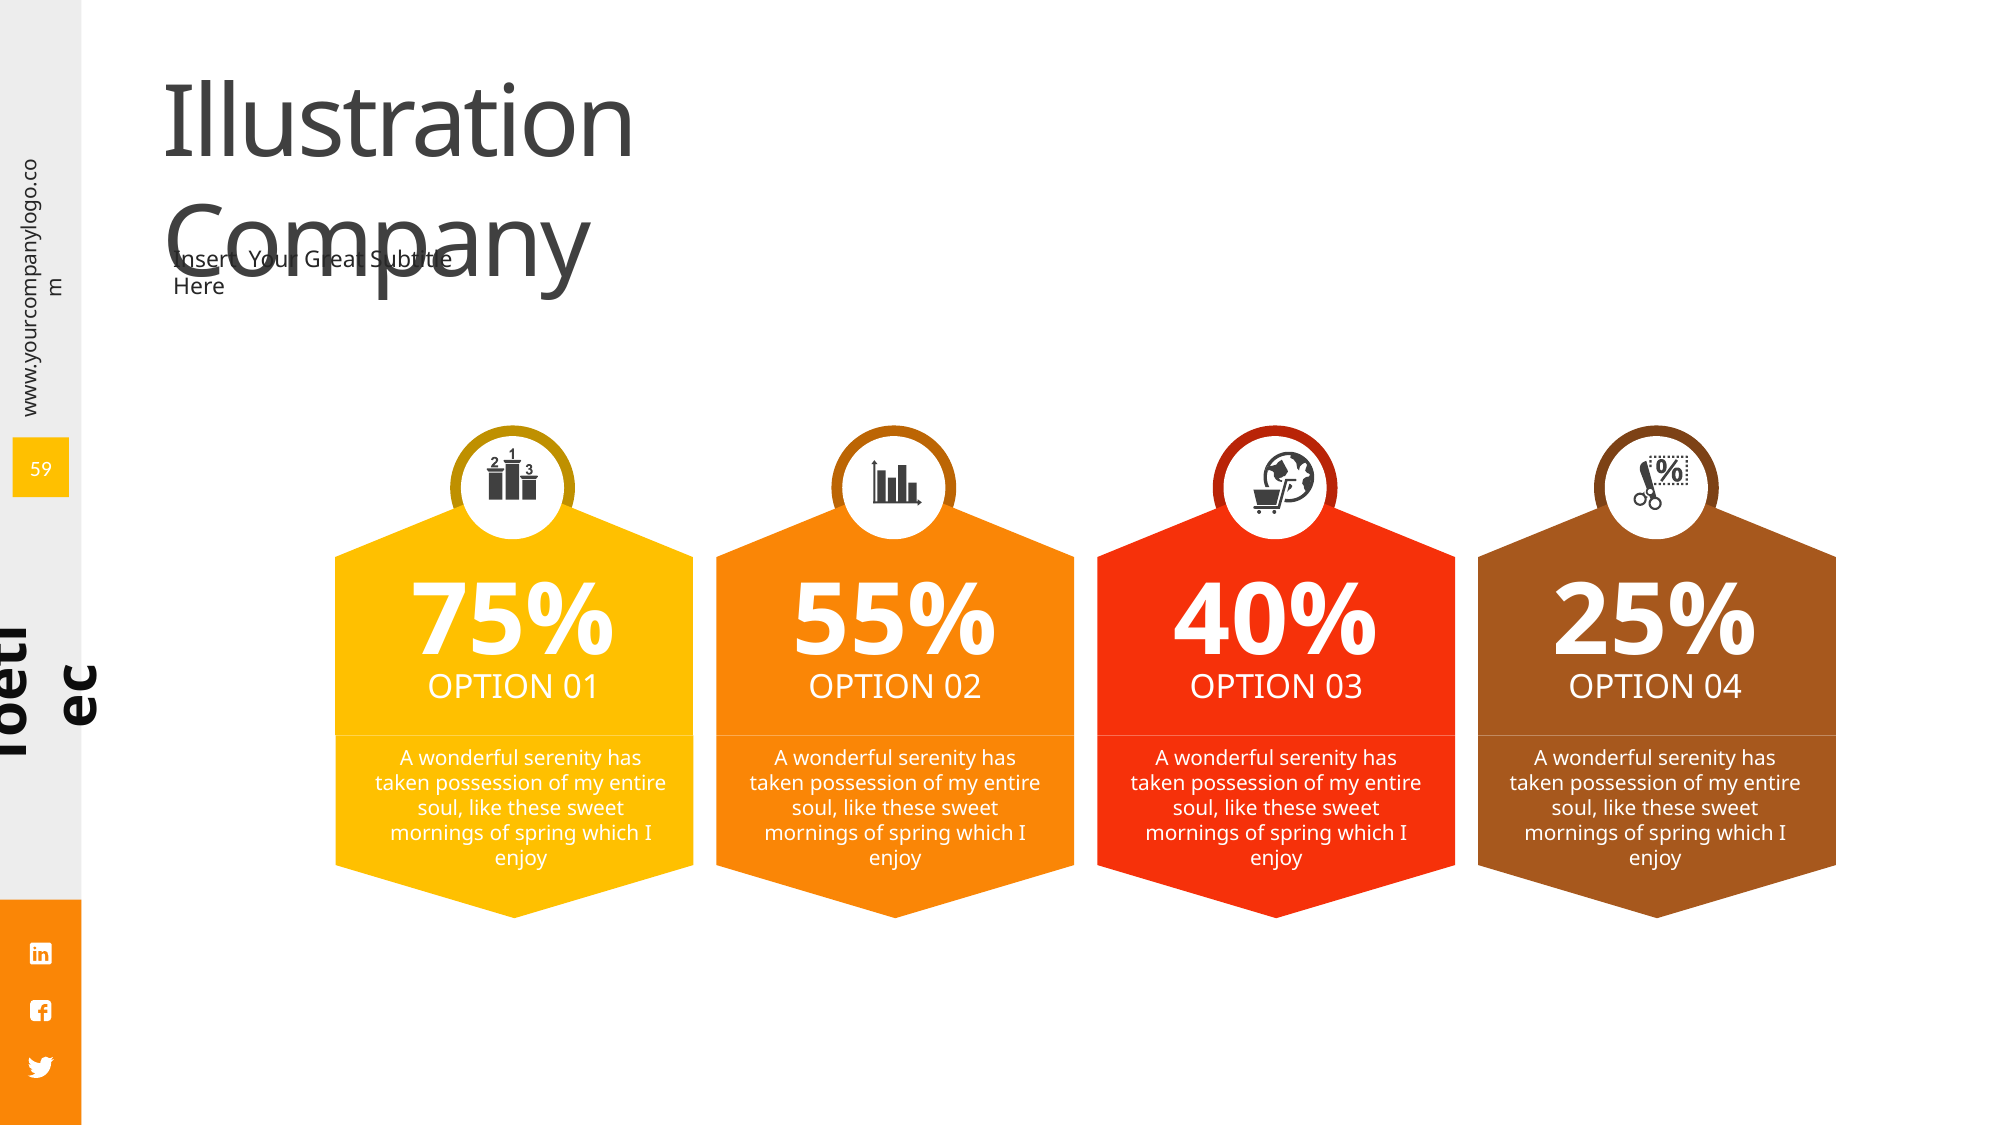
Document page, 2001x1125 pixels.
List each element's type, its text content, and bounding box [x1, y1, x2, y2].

text_box OPTION 01 [377, 662, 651, 716]
text_box [841, 435, 947, 541]
text_box [1477, 734, 1837, 872]
text_box [1137, 878, 1416, 920]
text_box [1633, 455, 1688, 510]
text_box A wonderful serenity has taken possession of my entire soul, like these sweet mornings of spring which I enjoy [1114, 737, 1439, 878]
text_box [334, 734, 695, 873]
text_box [1096, 734, 1457, 872]
text_box OPTION 04 [1518, 662, 1792, 716]
text_box 25% [1535, 561, 1775, 662]
text_box [830, 424, 958, 507]
text_box [334, 503, 694, 734]
text_box [375, 878, 654, 920]
text_box 75% [394, 561, 634, 662]
text_box [756, 878, 1035, 920]
text_box [1592, 424, 1720, 507]
text_box [1096, 503, 1457, 734]
text_box [1477, 503, 1837, 734]
text_box [1222, 435, 1328, 541]
text_box A wonderful serenity has taken possession of my entire soul, like these sweet mornings of spring which I enjoy [733, 737, 1058, 878]
text_box [715, 503, 1076, 734]
text_box 40% [1156, 561, 1396, 662]
text_box A wonderful serenity has taken possession of my entire soul, like these sweet mornings of spring which I enjoy [1493, 737, 1818, 878]
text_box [871, 460, 922, 506]
text_box OPTION 03 [1139, 662, 1413, 716]
slide_number 59 [12, 437, 69, 498]
text_box Insert Your Great Subtitle Here [158, 237, 512, 307]
text_box [1518, 878, 1796, 920]
text_box [459, 435, 566, 541]
text_box [1603, 435, 1709, 541]
text_box OPTION 02 [758, 662, 1032, 716]
text_box Illustration Company [147, 116, 677, 236]
text_box [715, 734, 1076, 872]
text_box A wonderful serenity has taken possession of my entire soul, like these sweet mornings of spring which I enjoy [358, 737, 683, 878]
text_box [1253, 451, 1315, 514]
text_box [449, 424, 576, 507]
text_box 55% [775, 561, 1015, 662]
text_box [486, 448, 538, 500]
text_box [1211, 424, 1339, 507]
